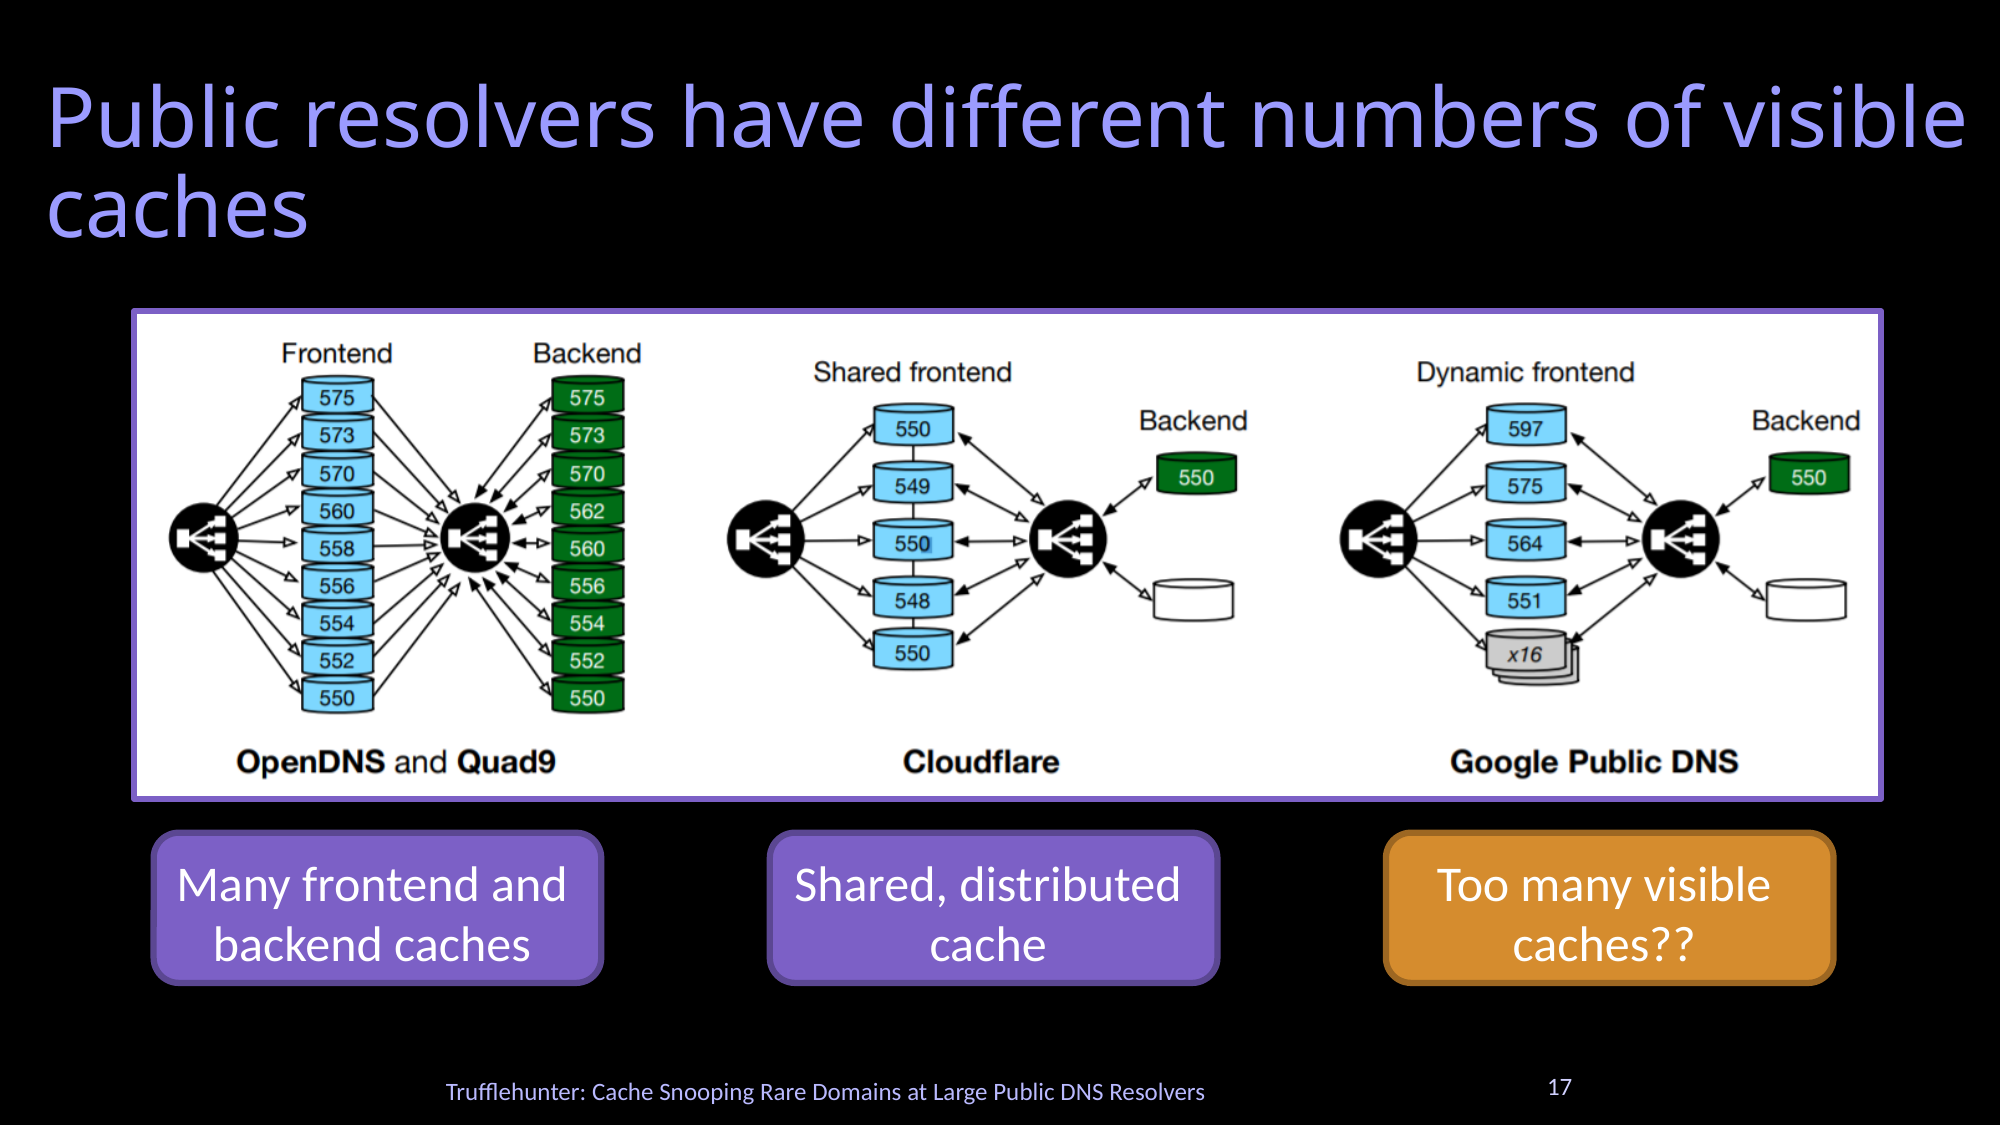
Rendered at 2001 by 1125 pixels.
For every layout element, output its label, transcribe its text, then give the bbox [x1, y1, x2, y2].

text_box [1385, 832, 1834, 983]
picture [137, 314, 1878, 796]
slide_number 17 [1137, 1055, 1588, 1116]
title Public resolvers have different numbers of visible caches [30, 56, 2000, 275]
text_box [769, 832, 1218, 983]
footer Trufflehunter: Cache Snooping Rare Domains at Large Public DNS Resolvers [412, 1060, 1240, 1121]
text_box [153, 832, 602, 983]
